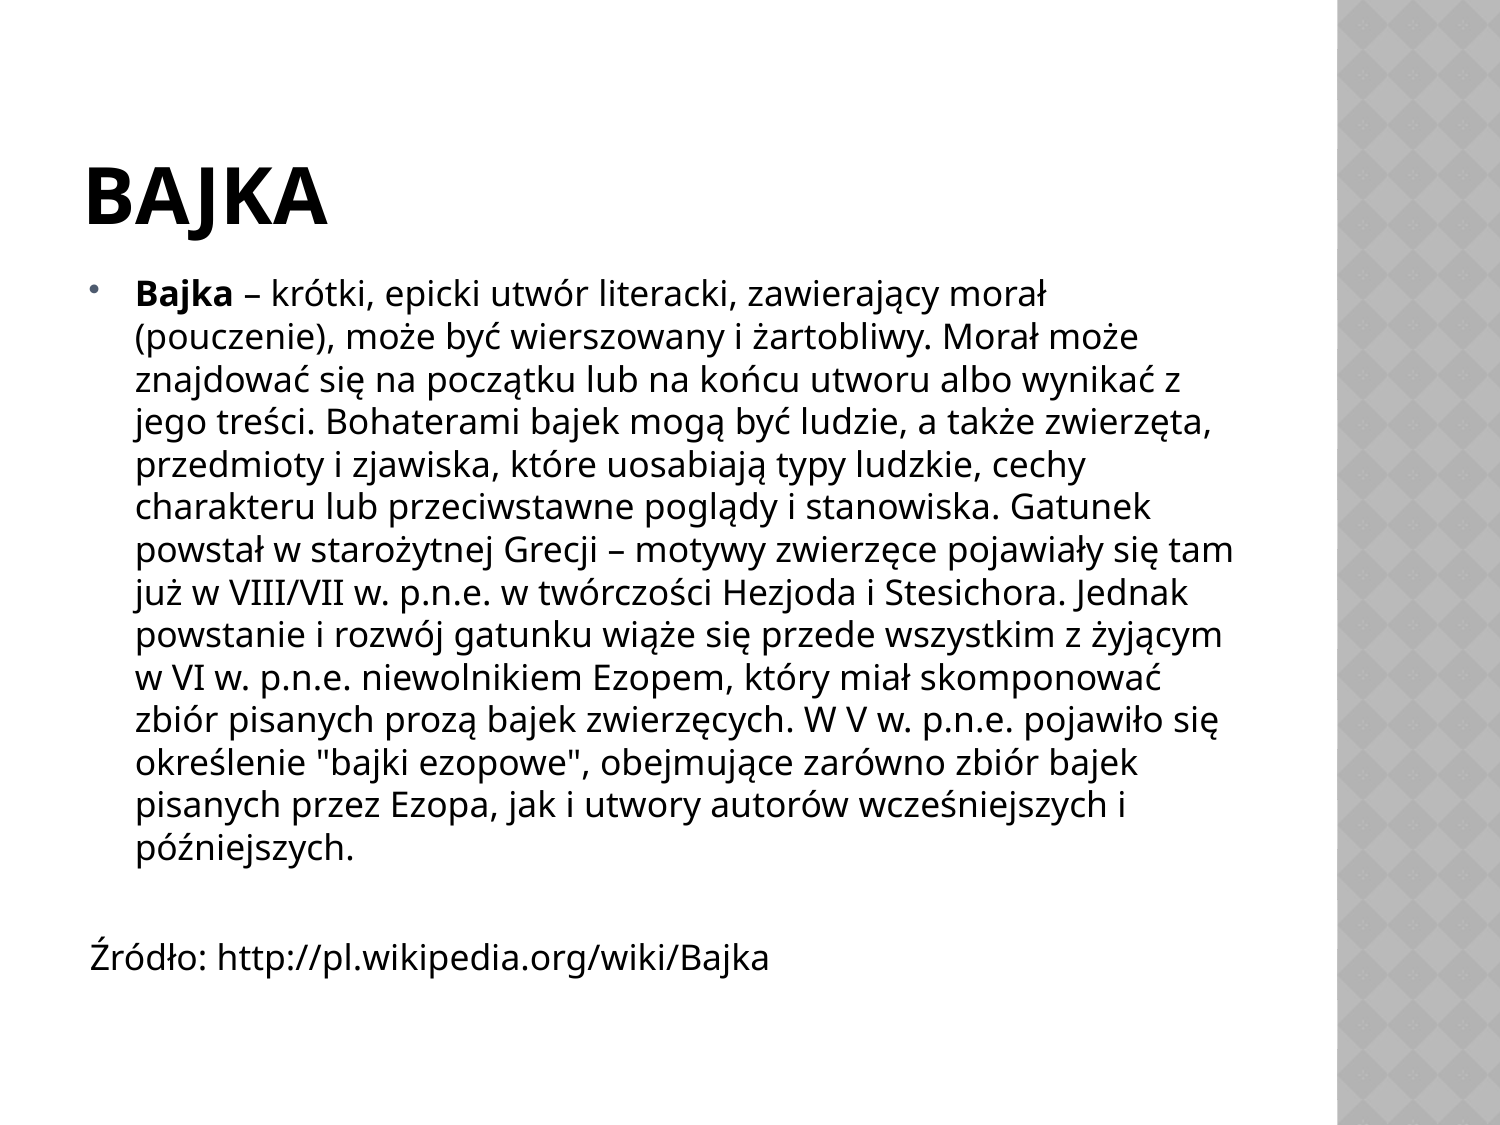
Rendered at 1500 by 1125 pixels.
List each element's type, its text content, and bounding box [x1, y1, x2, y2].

list Bajka – krótki, epicki utwór literacki, zawierający morał (pouczenie), może być wierszowany i żartobliwy. Morał może znajdować się na początku lub na końcu utworu albo wynikać z jego treści. Bohaterami bajek mogą być ludzie, a także zwierzęta, przedmioty i zjawiska, które uosabiają typy ludzkie, cechy charakteru lub przeciwstawne poglądy i stanowiska. Gatunek powstał w starożytnej Grecji – motywy zwierzęce pojawiały się tam już w VIII/VII w. p.n.e. w twórczości Hezjoda i Stesichora. Jednak powstanie i rozwój gatunku wiąże się przede wszystkim z żyjącym w VI w. p.n.e. niewolnikiem Ezopem, który miał skomponować zbiór pisanych prozą bajek zwierzęcych. W V w. p.n.e. pojawiło się określenie "bajki ezopowe", obejmujące zarówno zbiór bajek pisanych przez Ezopa, jak i utwory autorów wcześniejszych i późniejszych. Źródło: http://pl.wikipedia.org/wiki/Bajka [75, 264, 1263, 1059]
title bajka [75, 52, 1263, 240]
